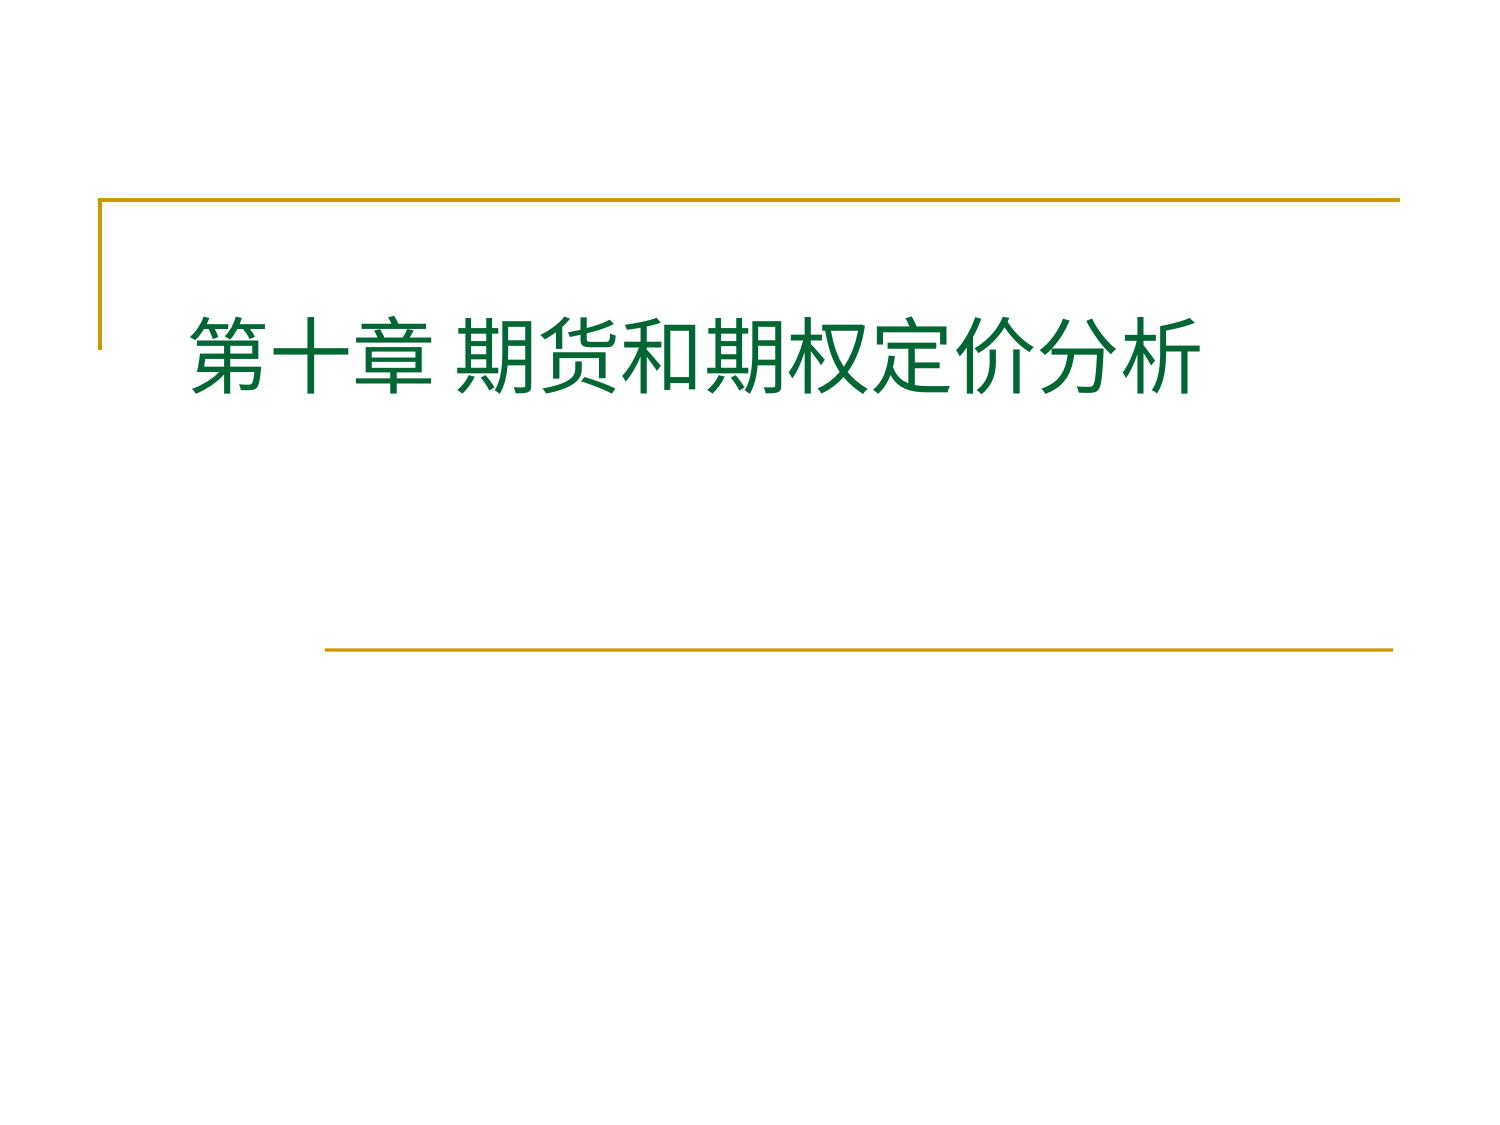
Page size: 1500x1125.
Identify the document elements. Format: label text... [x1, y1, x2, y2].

title 第十章 期货和期权定价分析 [171, 296, 1422, 585]
